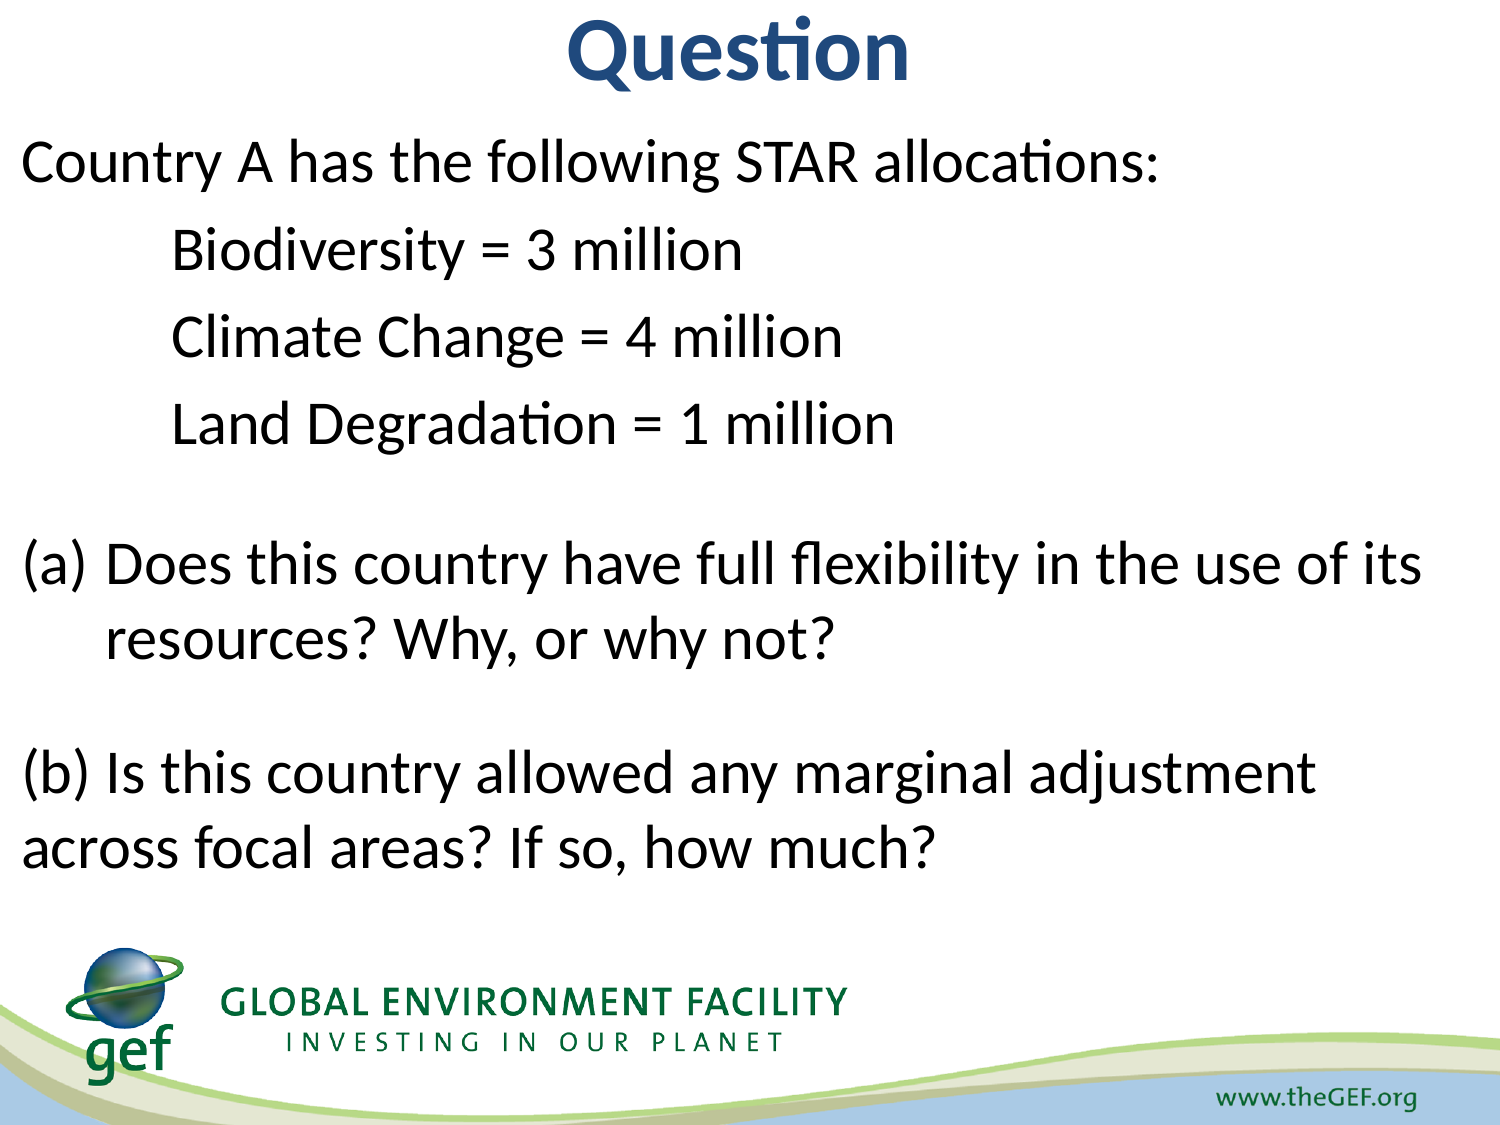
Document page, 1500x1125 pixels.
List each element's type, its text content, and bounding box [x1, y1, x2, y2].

title Question [74, 0, 1426, 88]
list Country A has the following STAR allocations: Biodiversity = 3 million Climate Change = 4 million Land Degradation = 1 million Does this country have full flexibility in the use of its resources? Why, or why not? (b) Is this country allowed any marginal adjustment across focal areas? If so, how much? [5, 112, 1497, 938]
picture [0, 920, 1500, 1125]
